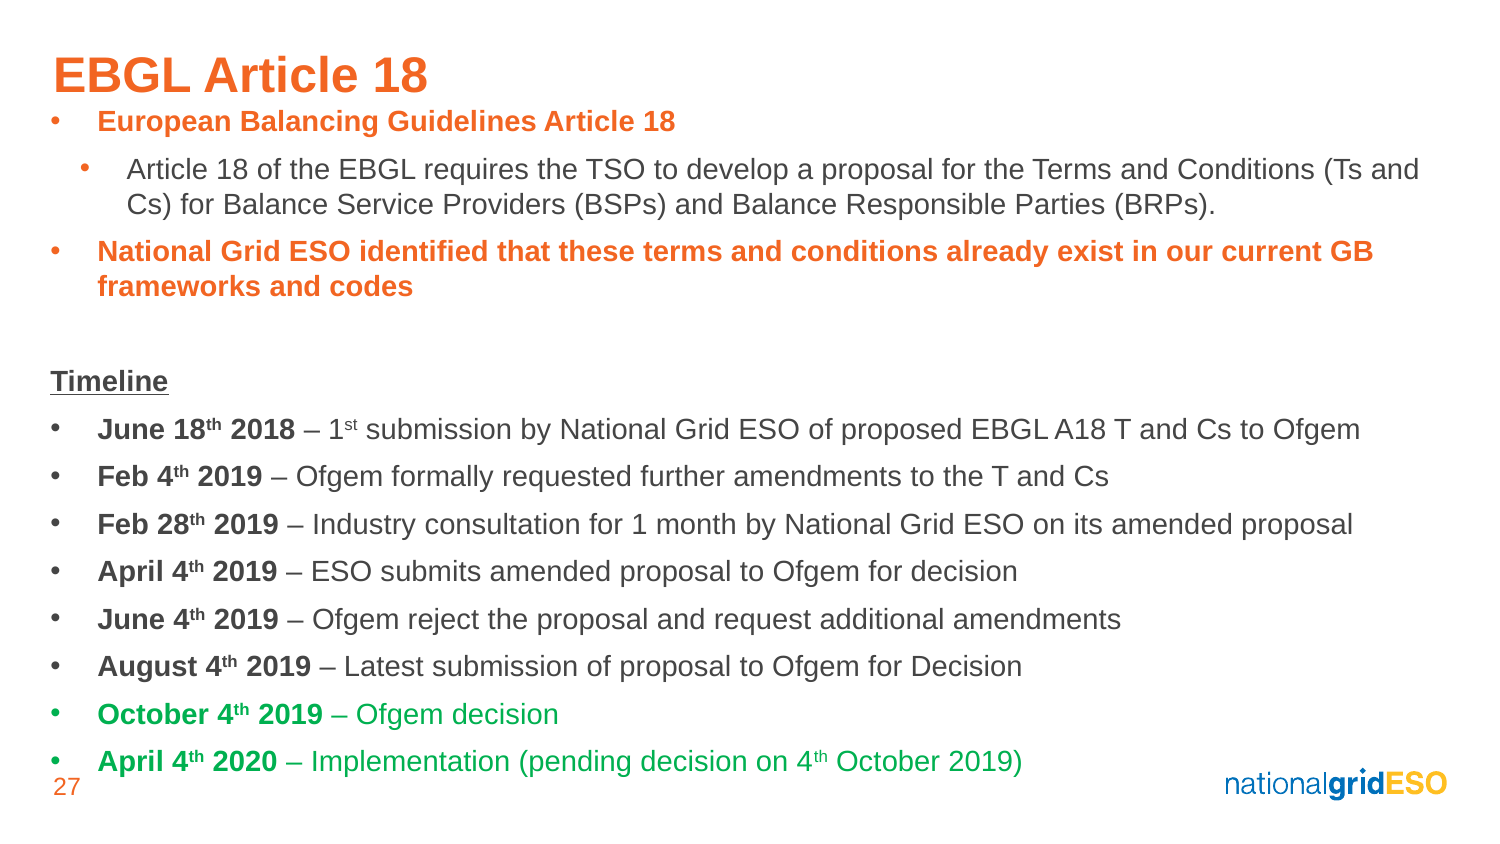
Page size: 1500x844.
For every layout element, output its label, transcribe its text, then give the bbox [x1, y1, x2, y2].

title EBGL Article 18 [53, 54, 1447, 103]
list European Balancing Guidelines Article 18 Article 18 of the EBGL requires the TSO to develop a proposal for the Terms and Conditions (Ts and Cs) for Balance Service Providers (BSPs) and Balance Responsible Parties (BRPs). National Grid ESO identified that these terms and conditions already exist in our current GB frameworks and codes Timeline June 18th 2018 – 1st submission by National Grid ESO of proposed EBGL A18 T and Cs to Ofgem Feb 4th 2019 – Ofgem formally requested further amendments to the T and Cs Feb 28th 2019 – Industry consultation for 1 month by National Grid ESO on its amended proposal April 4th 2019 – ESO submits amended proposal to Ofgem for decision June 4th 2019 – Ofgem reject the proposal and request additional amendments August 4th 2019 – Latest submission of proposal to Ofgem for Decision October 4th 2019 – Ofgem decision April 4th 2020 – Implementation (pending decision on 4th October 2019) [50, 102, 1444, 843]
